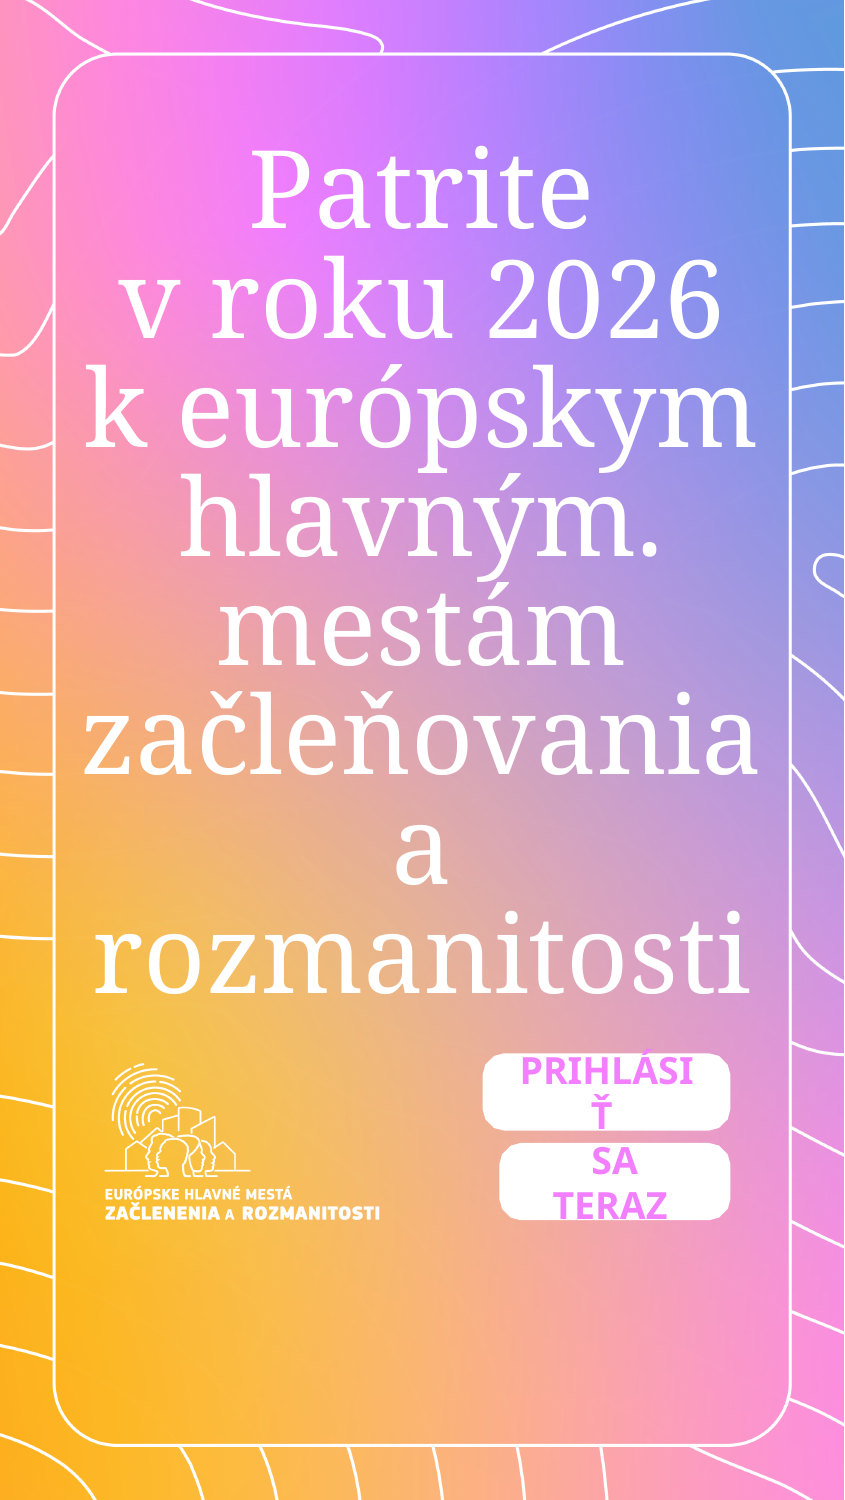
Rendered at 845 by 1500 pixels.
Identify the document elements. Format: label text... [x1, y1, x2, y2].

picture [0, 0, 844, 1500]
title Patrite v roku 2026 k európskym hlavným. mestám začleňovania a rozmanitosti [63, 163, 781, 993]
text_box PRIHLÁSIŤ [496, 1067, 717, 1117]
text_box SA TERAZ [513, 1156, 717, 1207]
